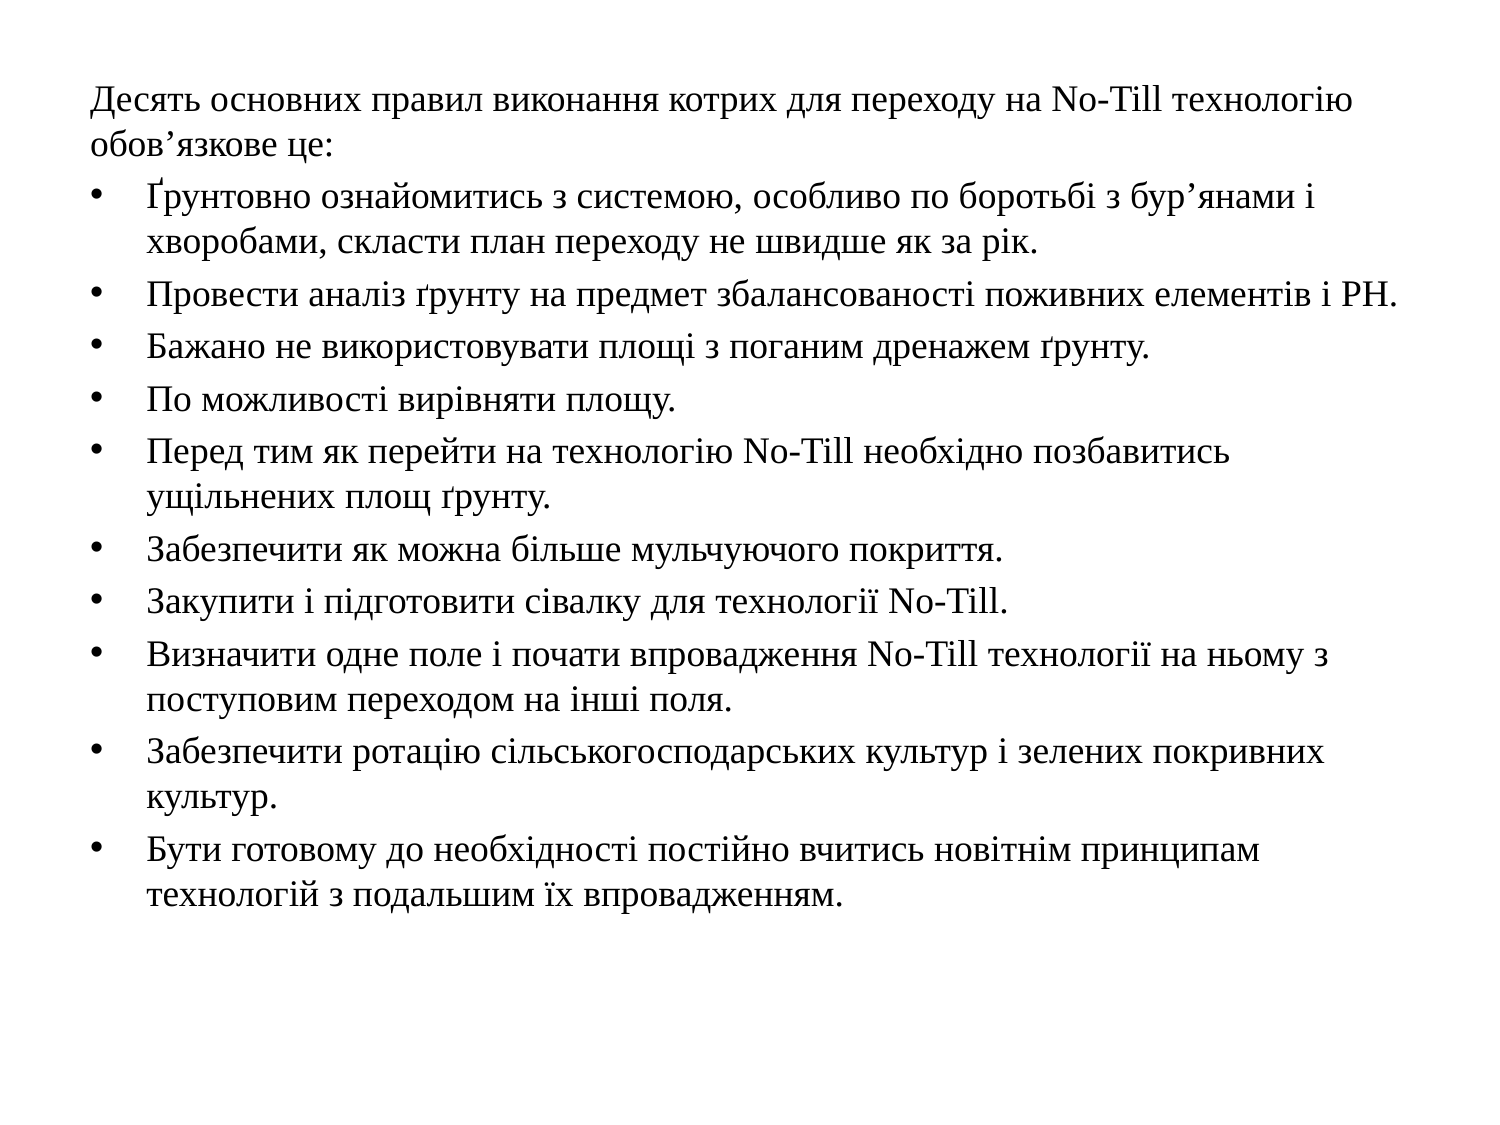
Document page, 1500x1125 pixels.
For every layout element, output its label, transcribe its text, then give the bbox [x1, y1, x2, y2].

list Десять основних правил виконання котрих для переходу на No-Till технологію обов’язкове це: Ґрунтовно ознайомитись з системою, особливо по боротьбі з бур’янами і хворобами, скласти план переходу не швидше як за рік. Провести аналіз ґрунту на предмет збалансованості поживних елементів і РН. Бажано не використовувати площі з поганим дренажем ґрунту. По можливості вирівняти площу. Перед тим як перейти на технологію No-Till необхідно позбавитись ущільнених площ ґрунту. Забезпечити як можна більше мульчуючого покриття. Закупити і підготовити сівалку для технології No-Till. Визначити одне поле і почати впровадження No-Till технології на ньому з поступовим переходом на інші поля. Забезпечити ротацію сільськогосподарських культур і зелених покривних культур. Бути готовому до необхідності постійно вчитись новітнім принципам технологій з подальшим їх впровадженням. [74, 66, 1426, 1006]
